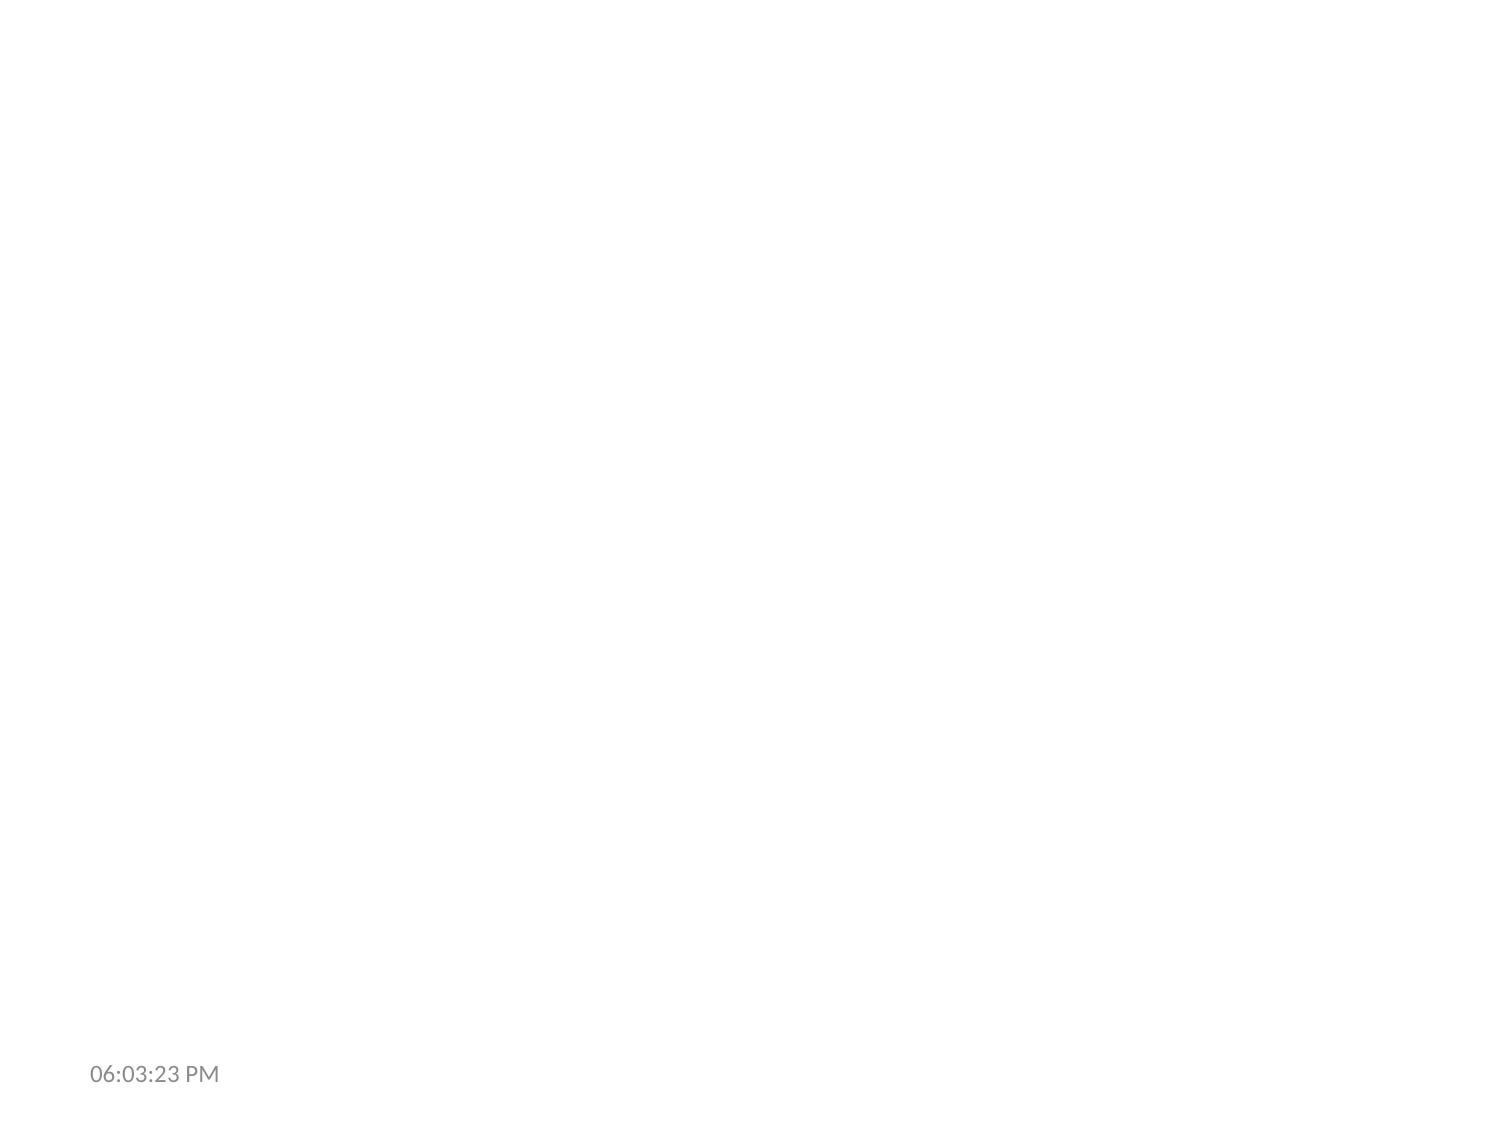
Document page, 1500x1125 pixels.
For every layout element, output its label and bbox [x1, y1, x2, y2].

slide_number [75, 1042, 425, 1103]
